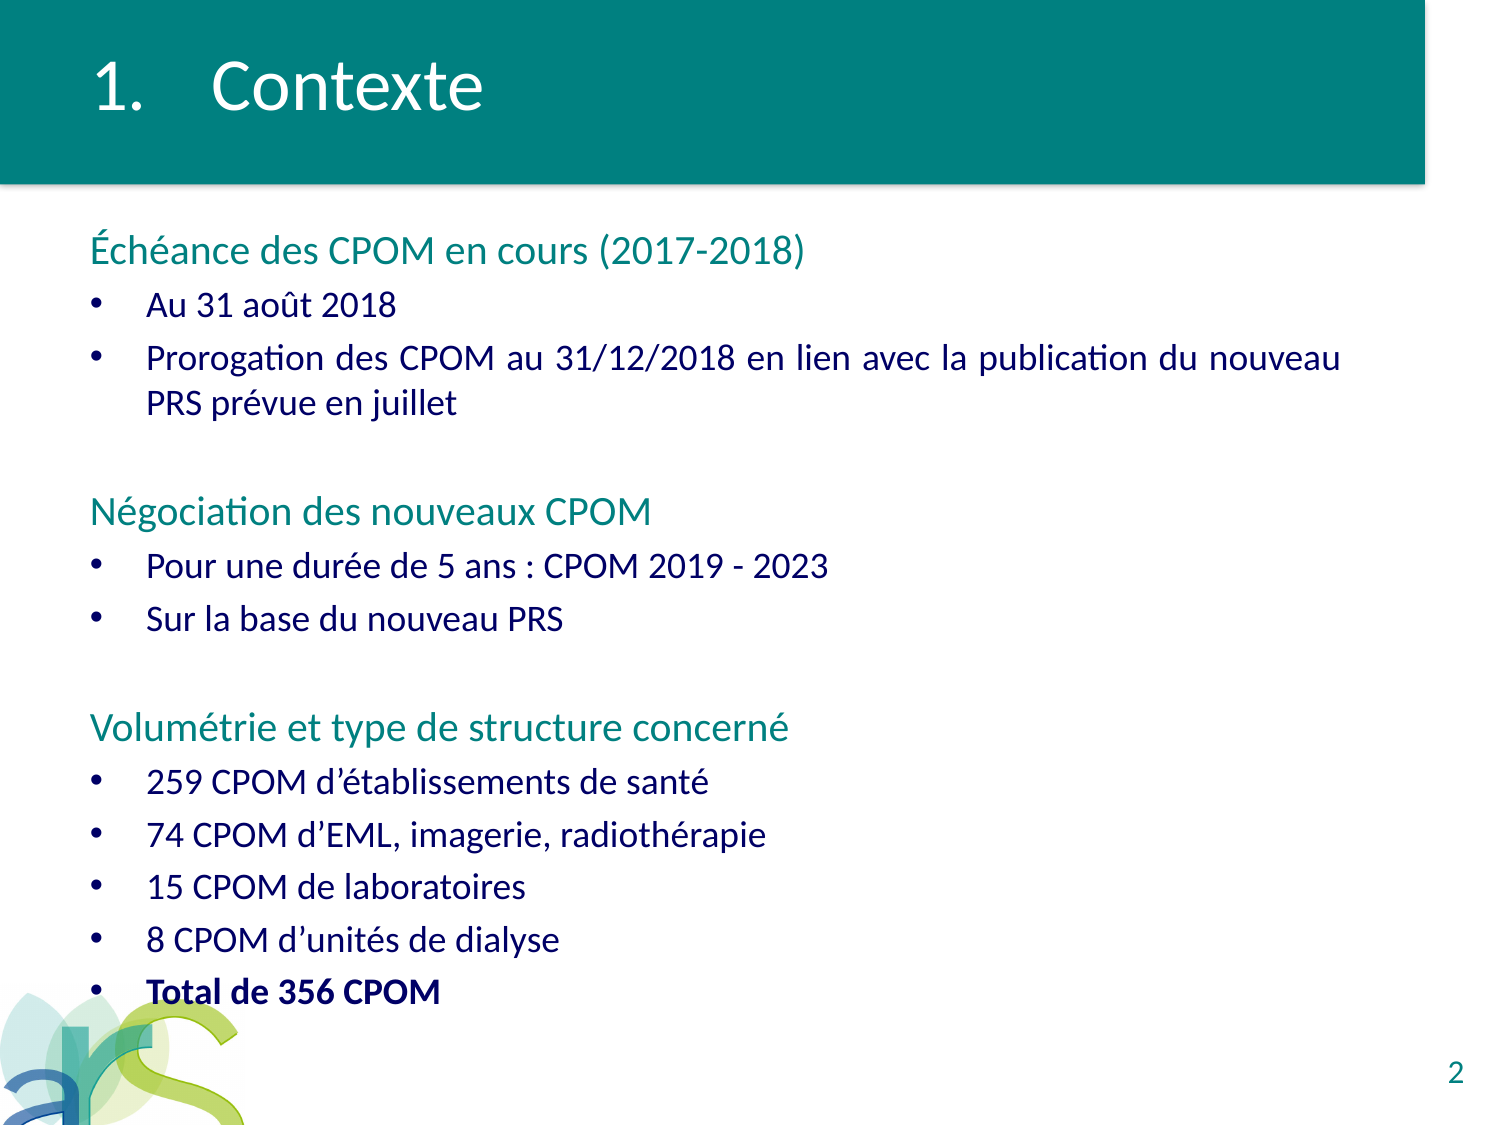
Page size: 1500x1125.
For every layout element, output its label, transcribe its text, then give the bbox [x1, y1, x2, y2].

picture [0, 983, 245, 1125]
slide_number 2 [1129, 1042, 1480, 1103]
title Contexte [75, 27, 1425, 216]
list Échéance des CPOM en cours (2017-2018) Au 31 août 2018 Prorogation des CPOM au 31/12/2018 en lien avec la publication du nouveau PRS prévue en juillet Négociation des nouveaux CPOM Pour une durée de 5 ans : CPOM 2019 - 2023 Sur la base du nouveau PRS Volumétrie et type de structure concerné 259 CPOM d’établissements de santé 74 CPOM d’EML, imagerie, radiothérapie 15 CPOM de laboratoires 8 CPOM d’unités de dialyse Total de 356 CPOM [75, 215, 1357, 979]
